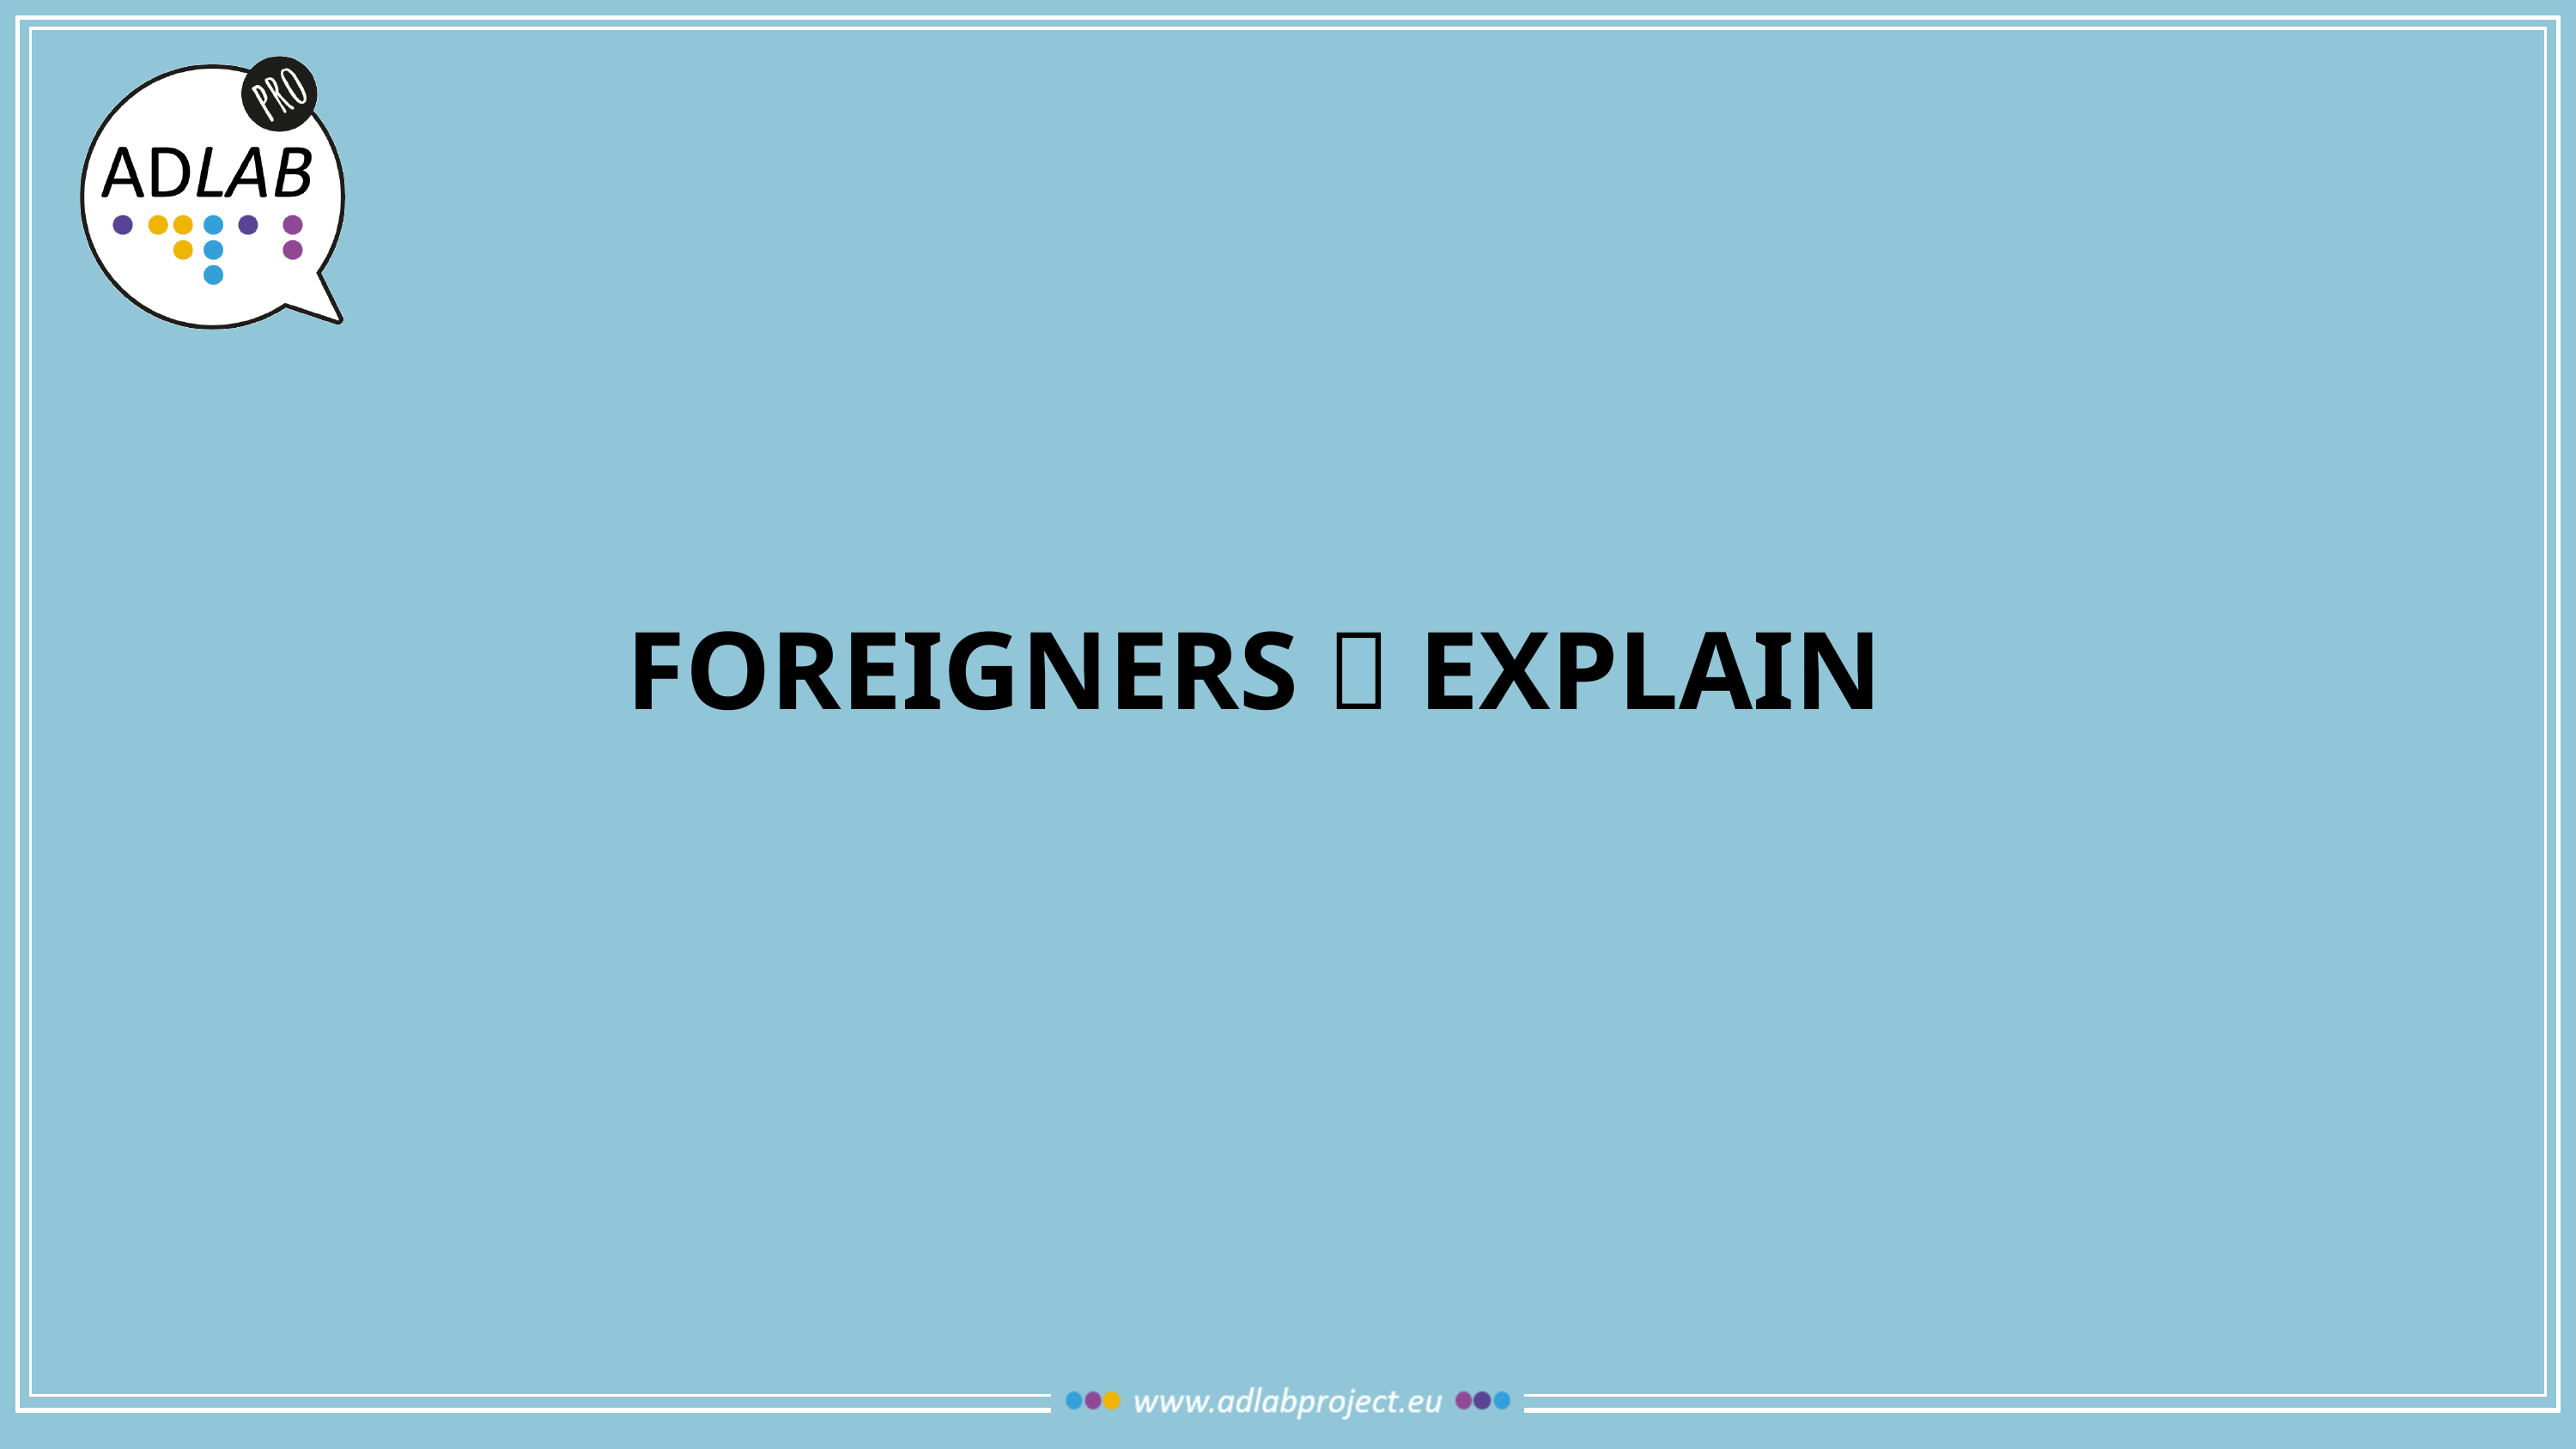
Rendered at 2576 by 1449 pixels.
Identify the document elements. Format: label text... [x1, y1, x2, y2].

picture [1051, 1378, 1524, 1429]
title Foreigners  explain [0, 535, 2576, 815]
picture [72, 49, 353, 330]
